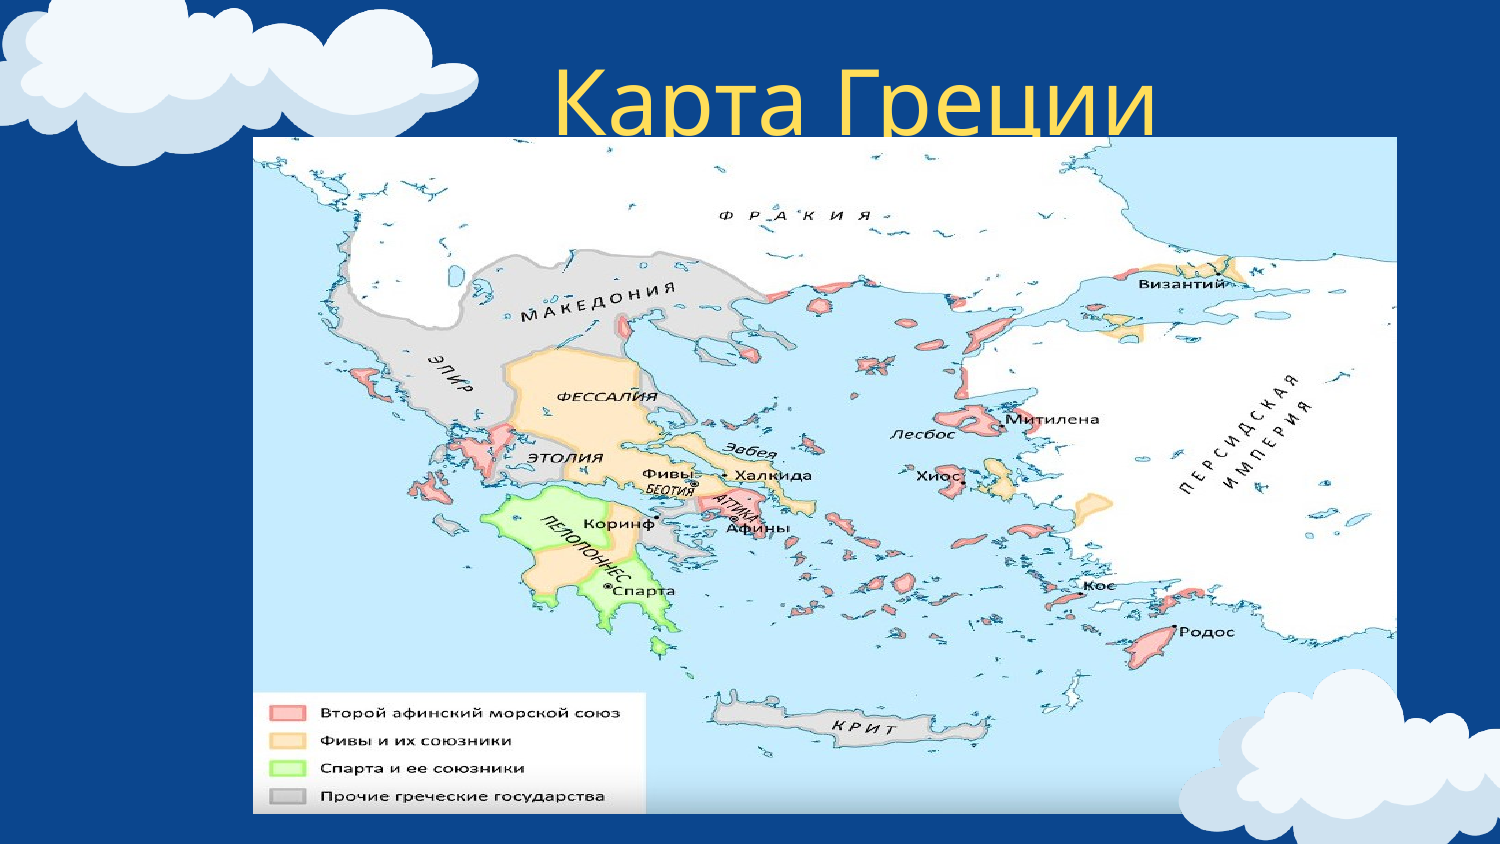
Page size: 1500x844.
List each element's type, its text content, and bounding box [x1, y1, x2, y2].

picture [0, 0, 1500, 844]
text_box Карта Греции [488, 0, 1464, 154]
